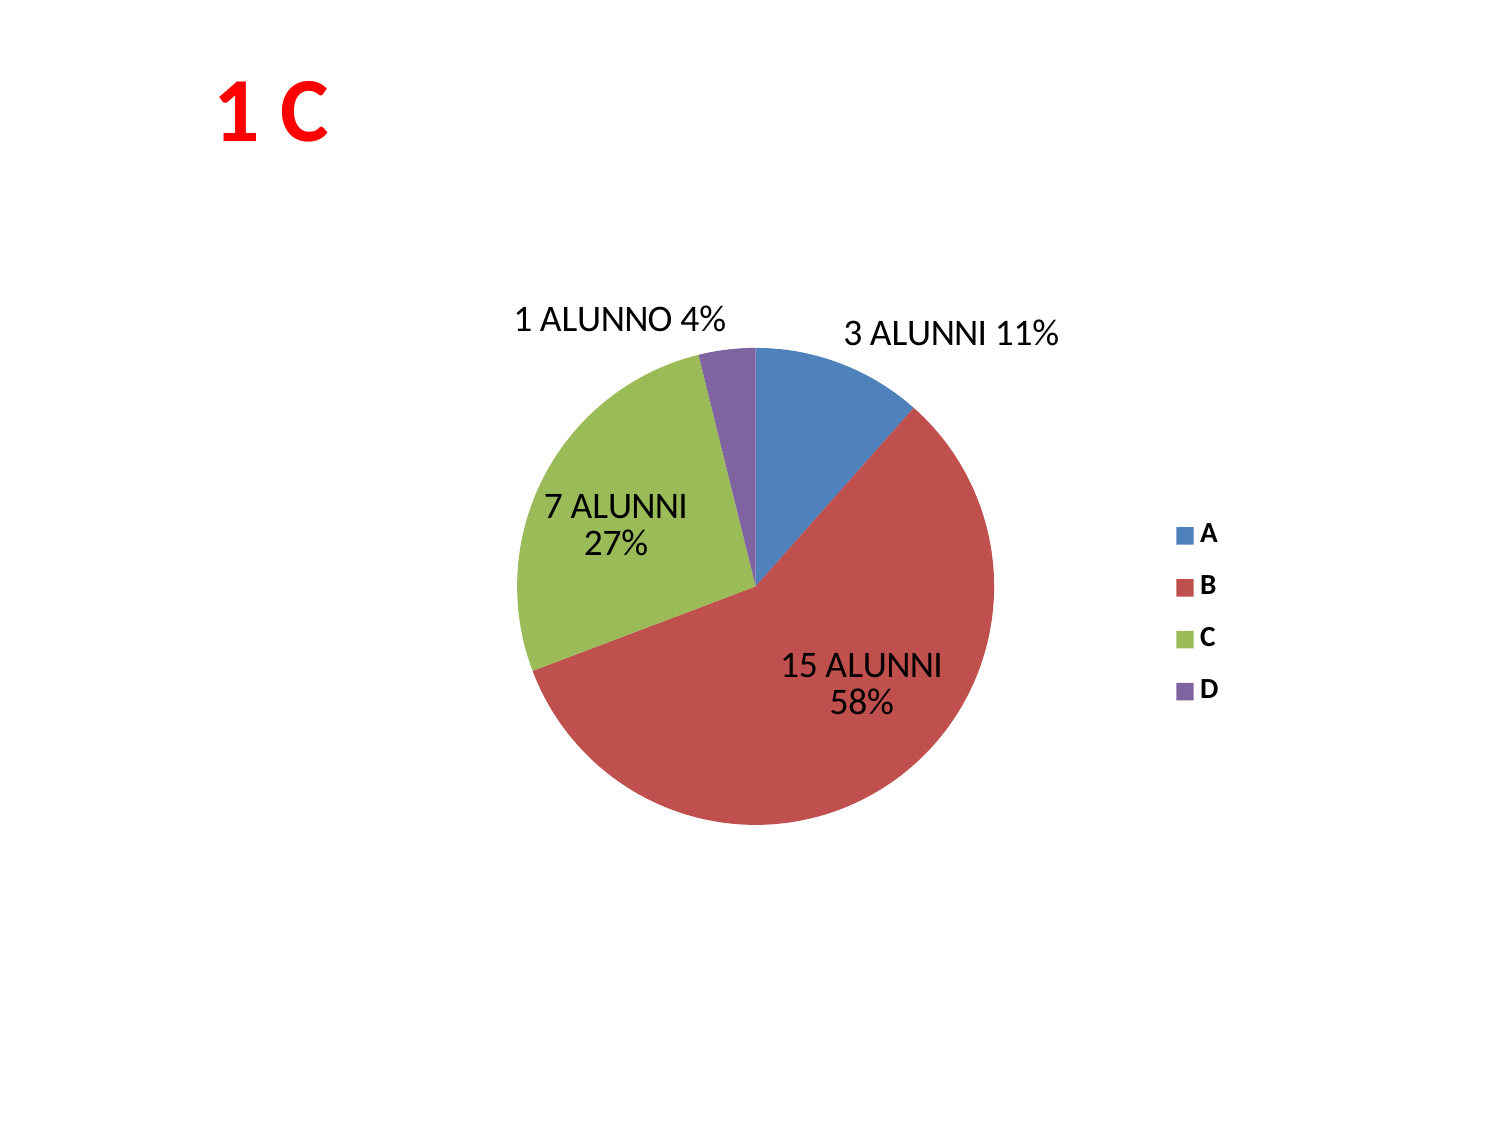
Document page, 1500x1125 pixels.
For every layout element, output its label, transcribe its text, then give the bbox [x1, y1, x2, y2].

chart [288, 266, 1270, 882]
text_box 1 C [123, 42, 420, 168]
